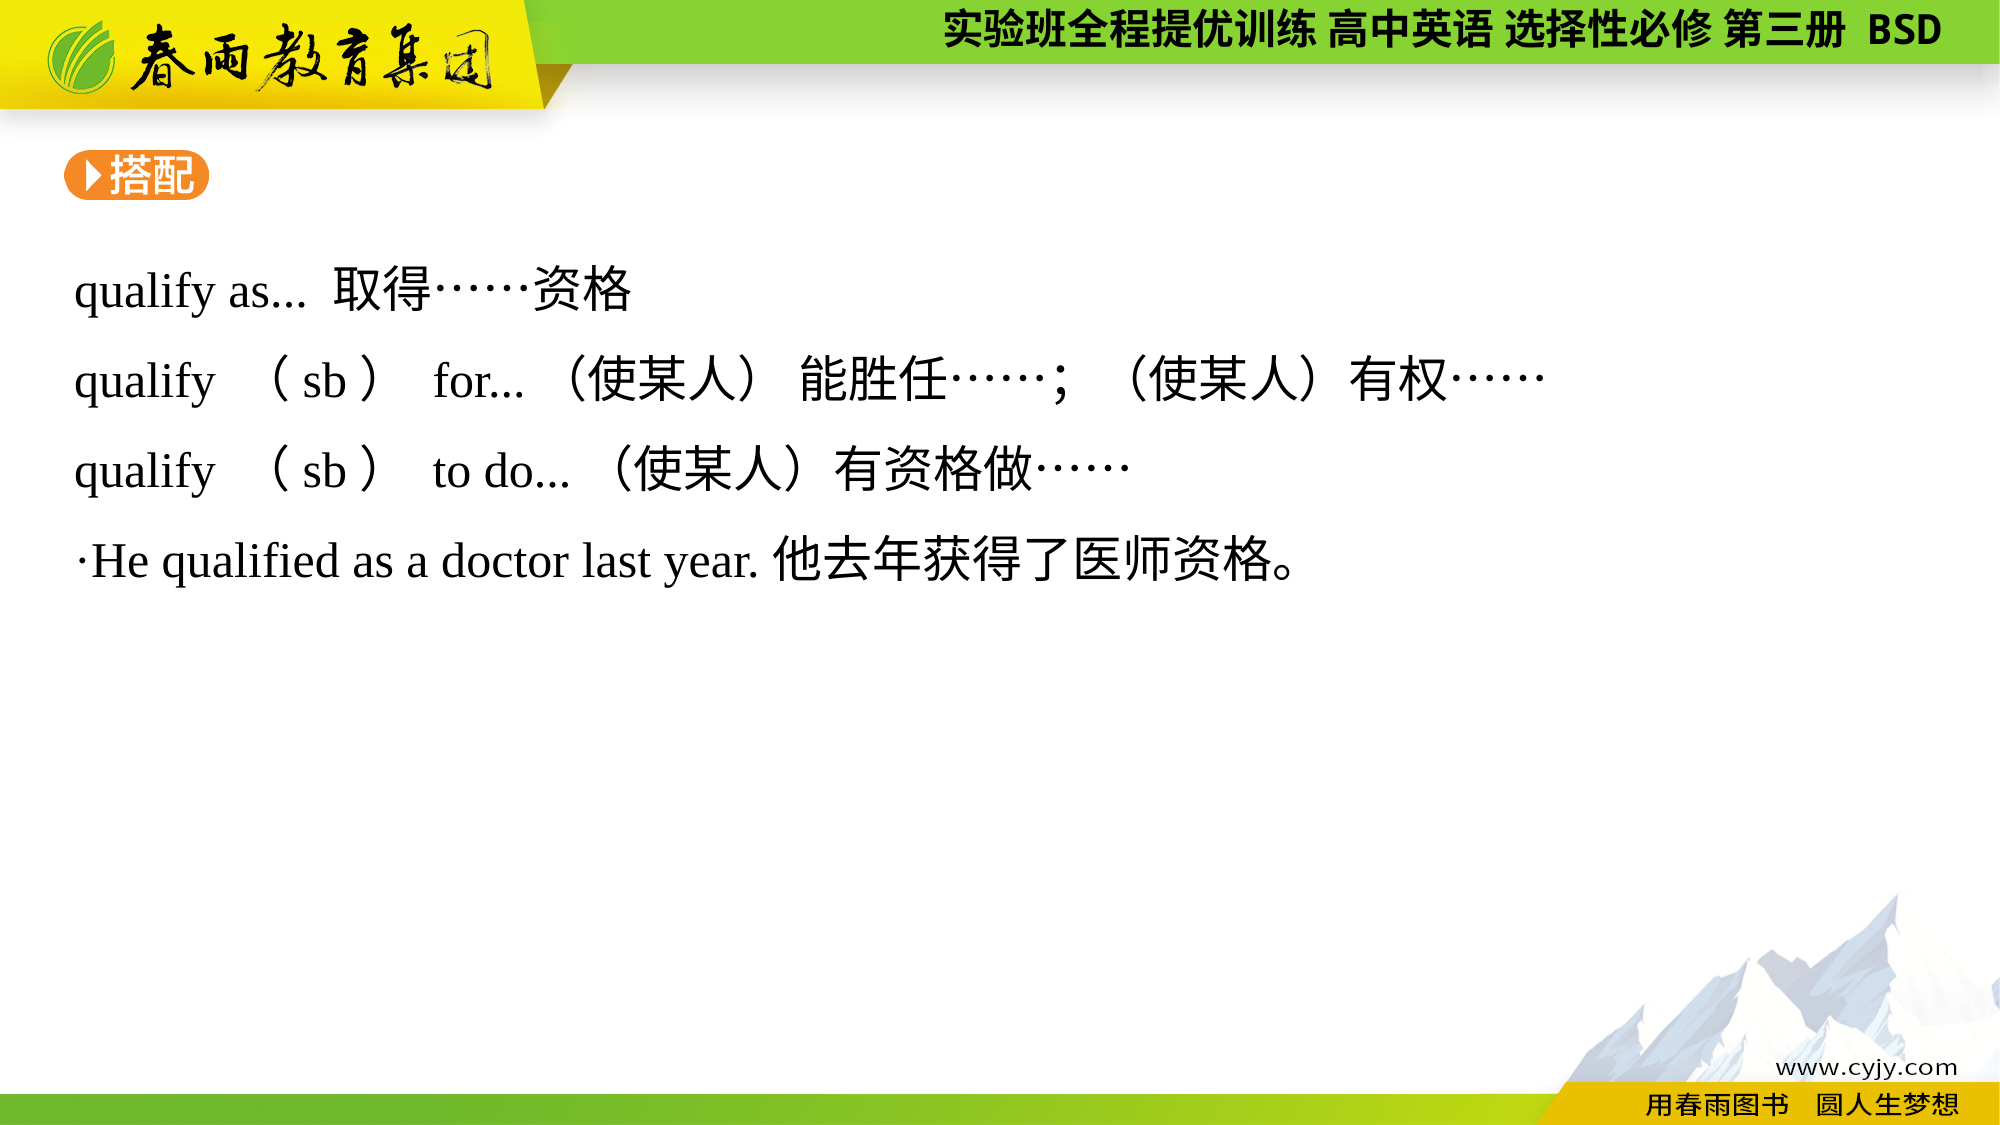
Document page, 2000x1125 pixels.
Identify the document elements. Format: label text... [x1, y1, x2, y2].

list qualify as... 取得……资格 qualify （sb） for...（使某人） 能胜任……；（使某人）有权…… qualify （sb） to do...（使某人）有资格做…… ·He qualified as a doctor last year.他去年获得了医师资格。 [59, 220, 1944, 588]
picture [0, 0, 2000, 1125]
